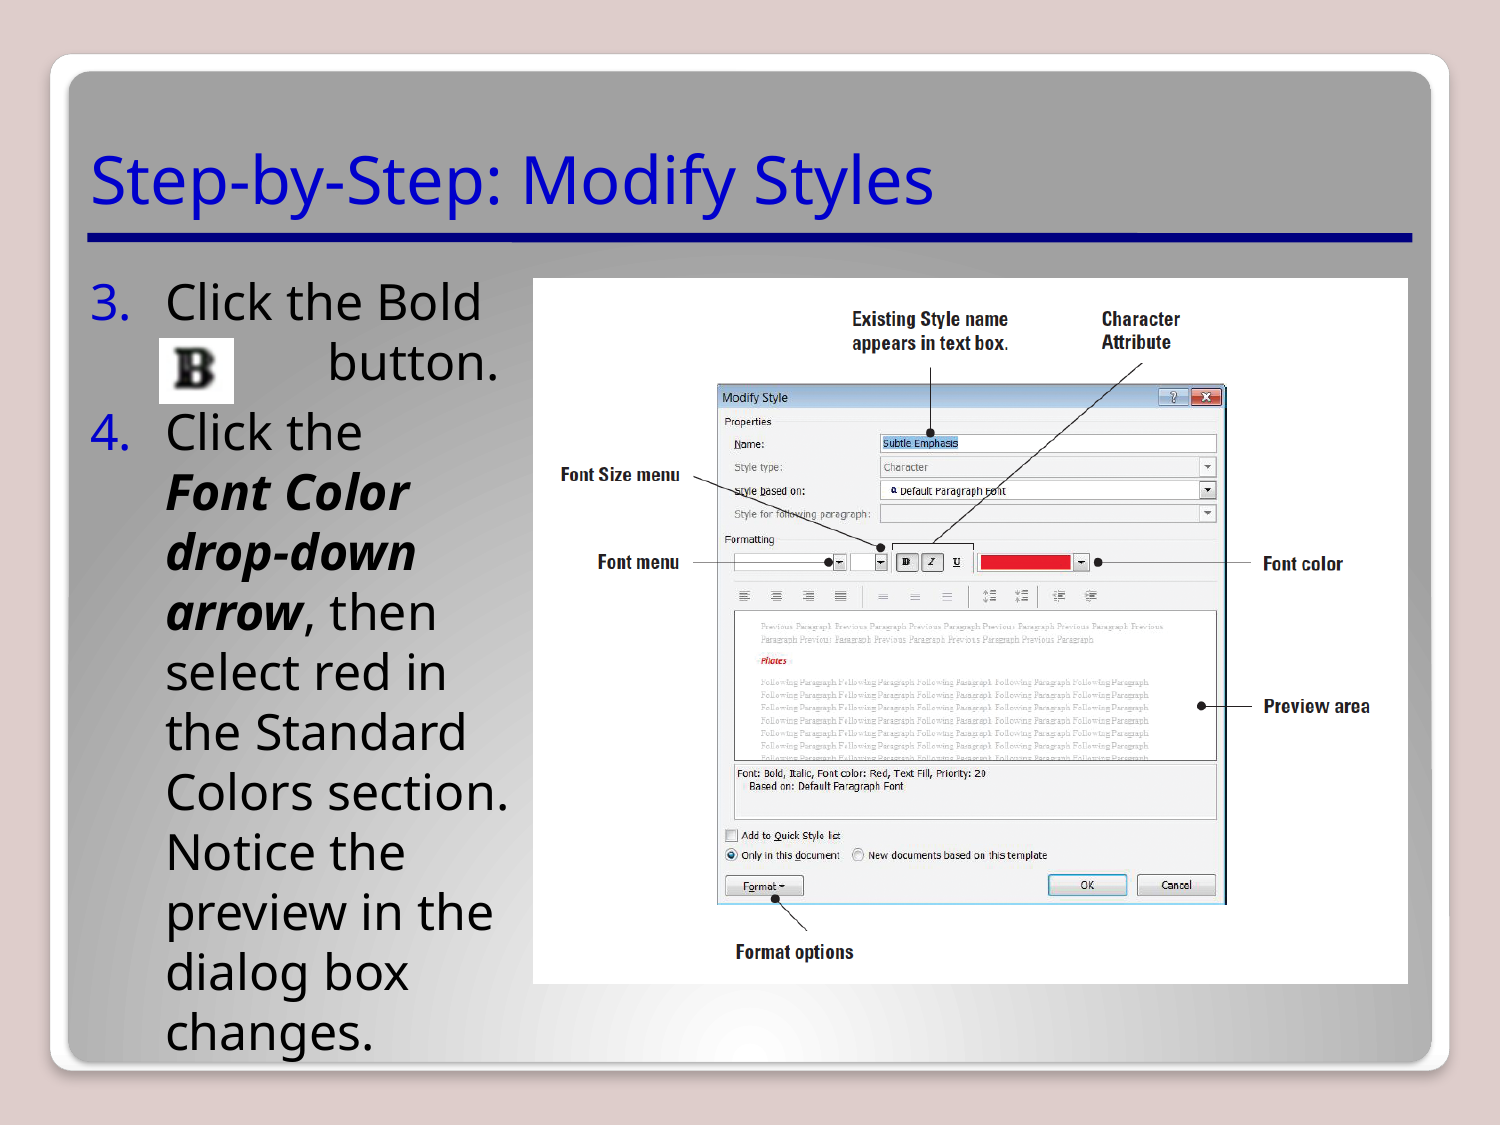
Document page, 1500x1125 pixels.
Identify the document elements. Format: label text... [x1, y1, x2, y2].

picture [159, 337, 234, 405]
list Click the Bold button. Click the Font Color drop-down arrow, then select red in the Standard Colors section. Notice the preview in the dialog box changes. [74, 262, 526, 1063]
title Step-by-Step: Modify Styles [74, 74, 1426, 226]
picture [533, 278, 1408, 984]
